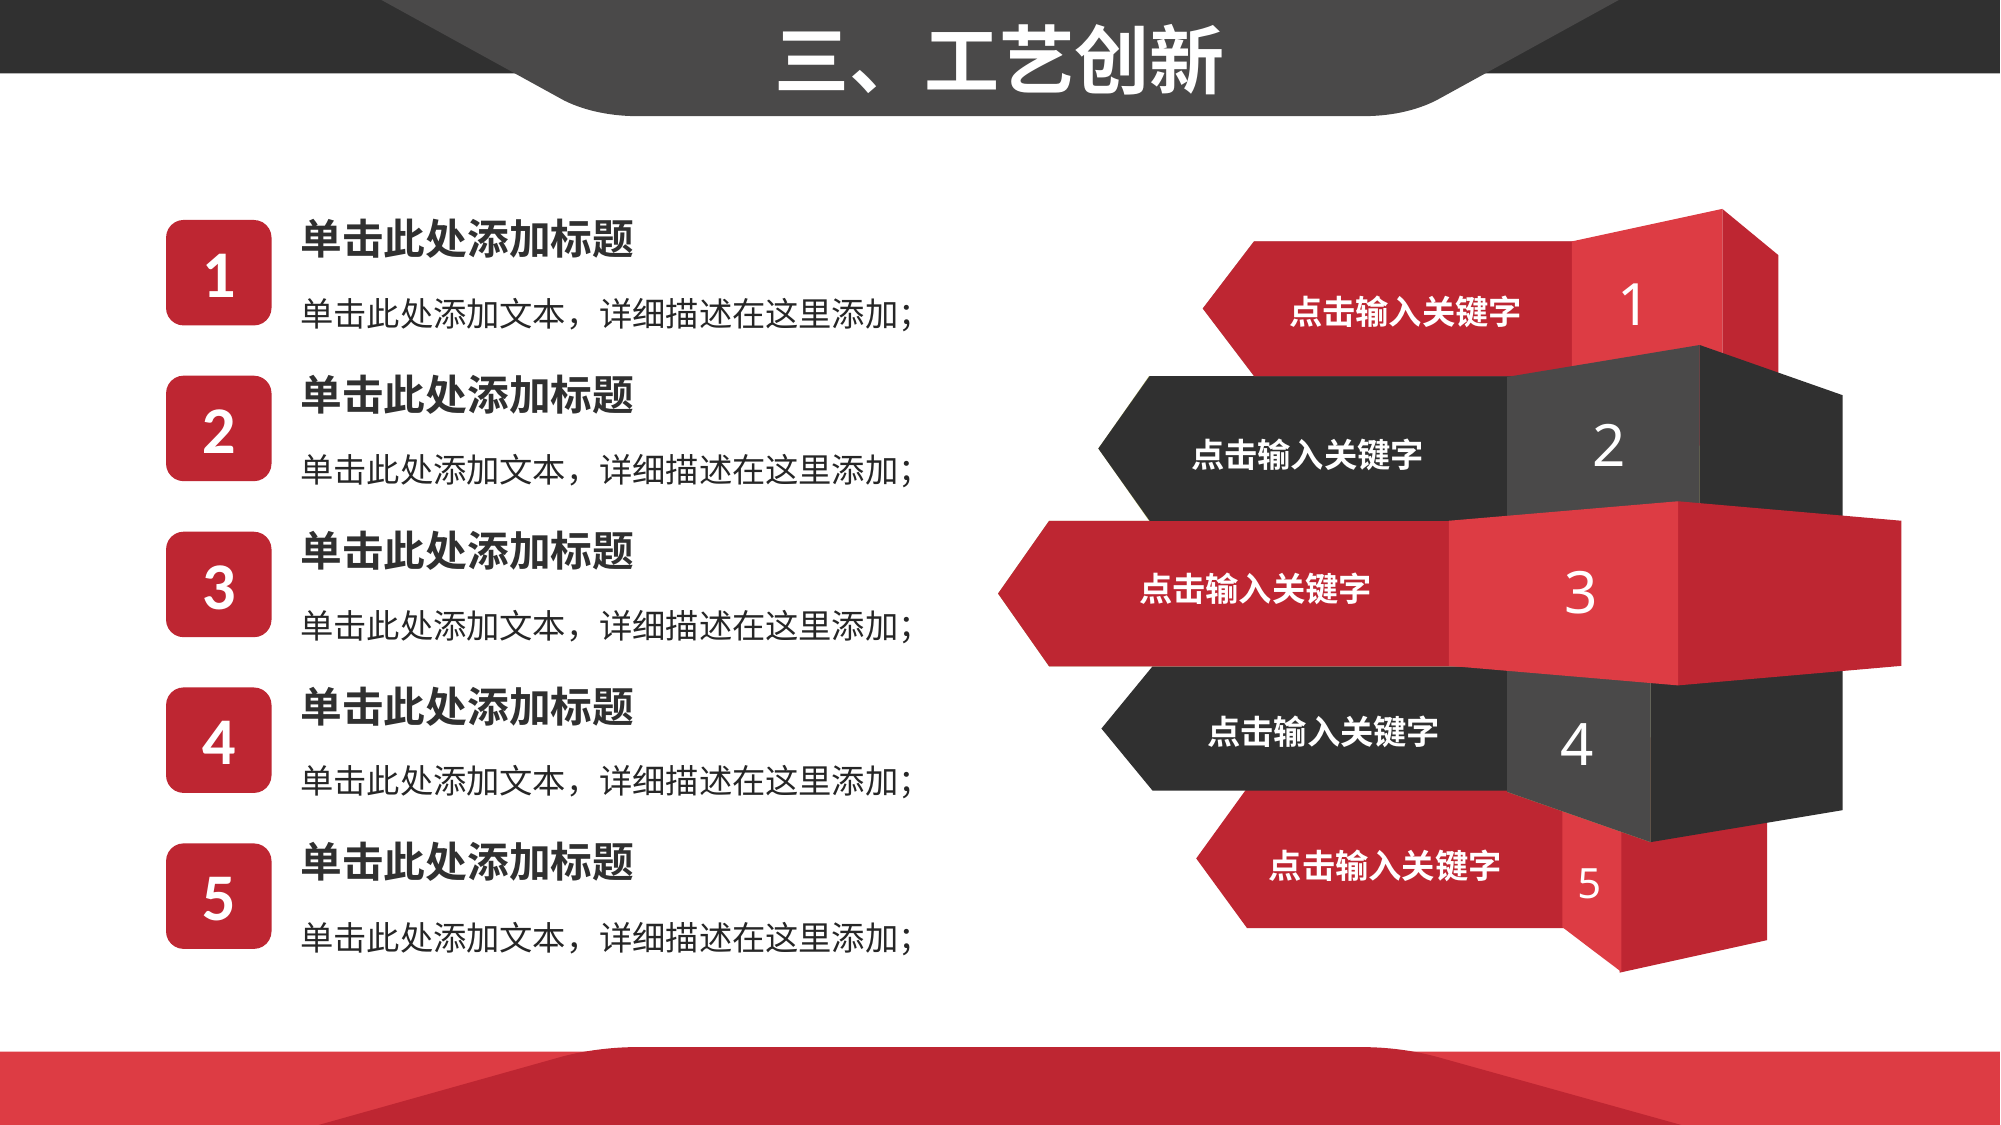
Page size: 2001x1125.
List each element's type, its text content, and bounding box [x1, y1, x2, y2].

text_box [381, 0, 1619, 117]
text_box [998, 208, 1902, 979]
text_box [166, 205, 943, 342]
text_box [166, 517, 943, 653]
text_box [166, 672, 943, 809]
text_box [166, 361, 943, 497]
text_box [166, 828, 943, 965]
text_box 三、工艺创新 [760, 5, 1240, 111]
text_box [0, 0, 514, 74]
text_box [0, 1047, 2000, 1125]
text_box [1487, 0, 2000, 74]
